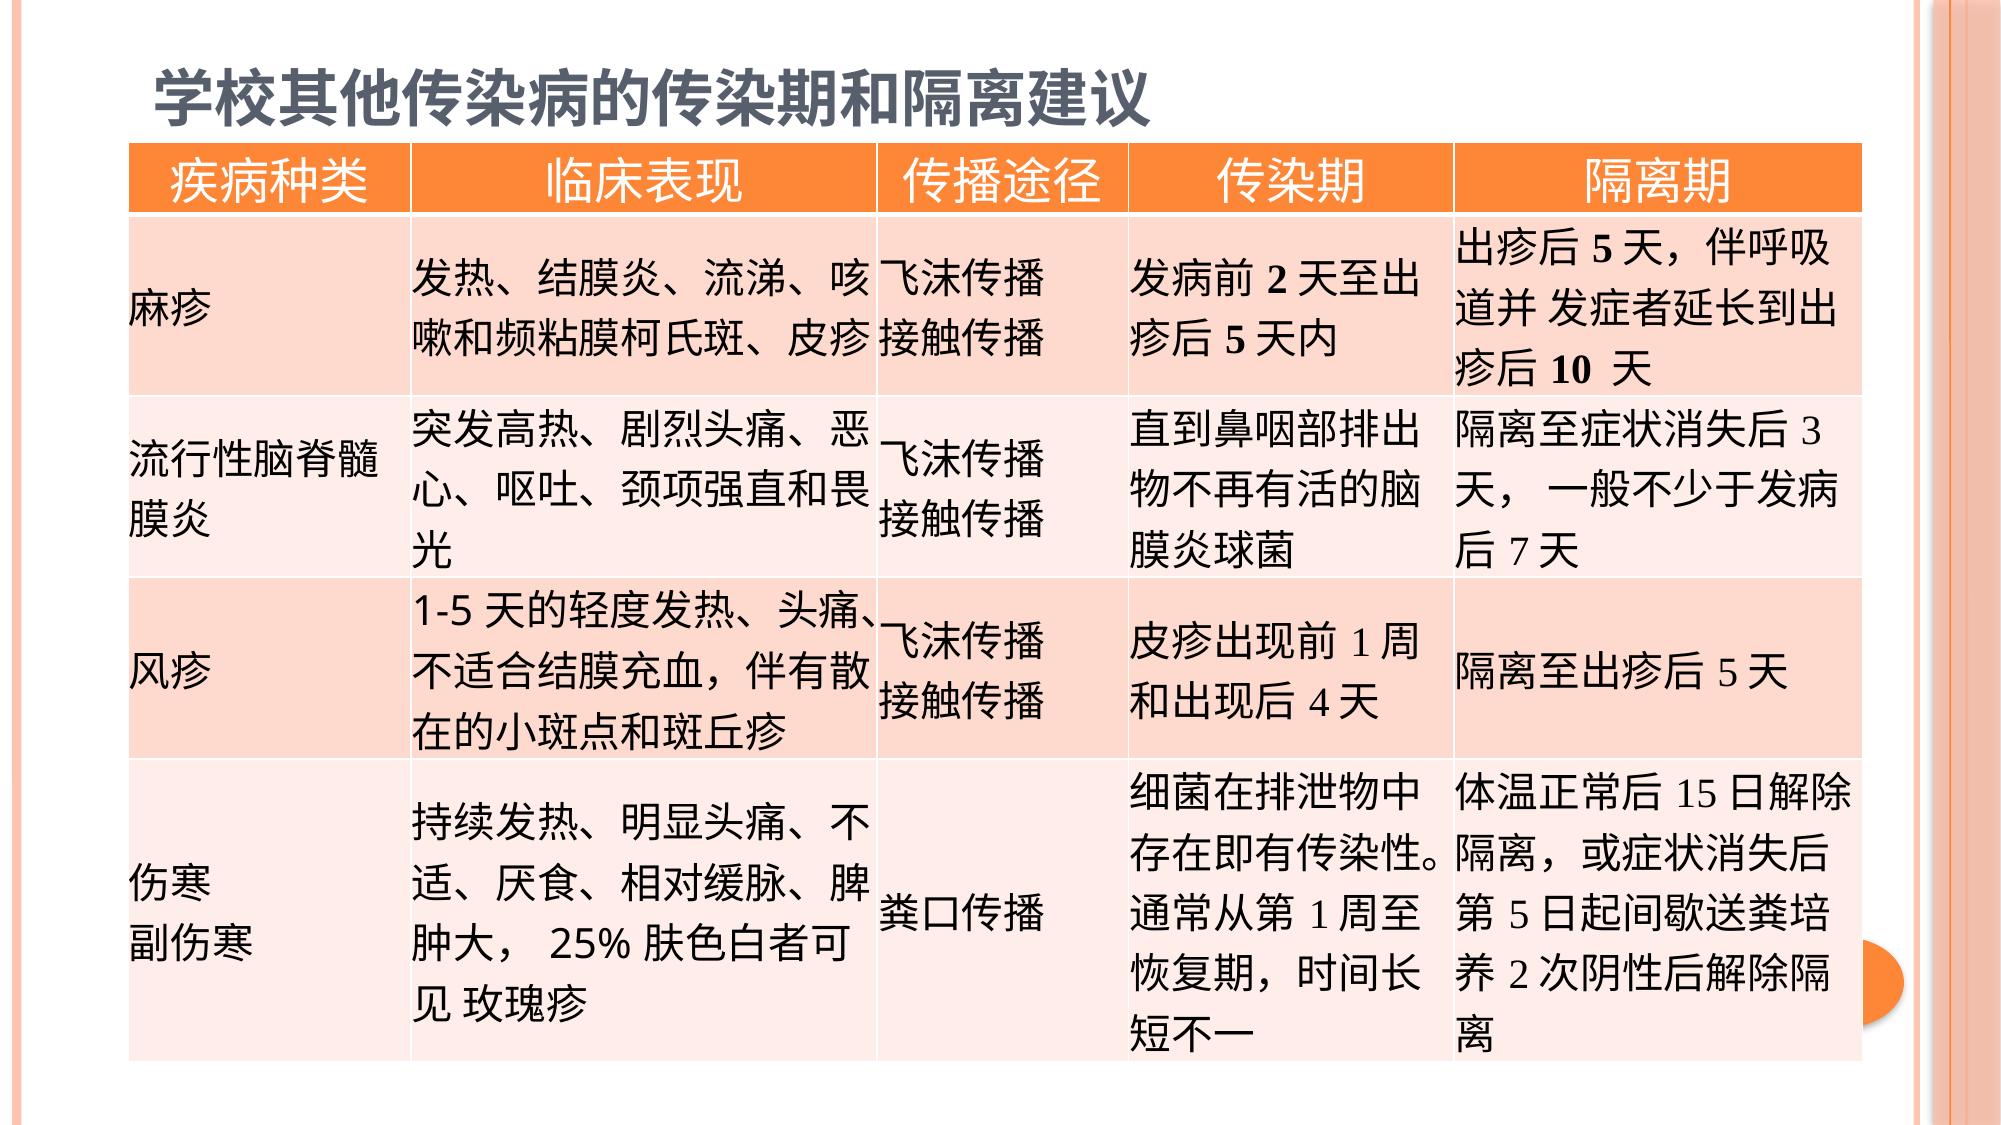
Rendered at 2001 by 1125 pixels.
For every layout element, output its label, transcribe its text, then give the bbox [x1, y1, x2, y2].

table_cell 持续发热、明显头痛、不 适、厌食、相对缓脉、脾 肿大，25%肤色白者可见 玫瑰疹 [412, 760, 876, 1061]
table_header 临床表现 [412, 143, 876, 212]
title 学校其他传染病的传染期和隔离建议 [137, 0, 1863, 141]
table_cell 飞沫传播 接触传播 [878, 397, 1128, 576]
table_cell 伤寒 副伤寒 [129, 760, 410, 1061]
table_cell 皮疹出现前1周和出现后4天 [1129, 578, 1453, 758]
table_cell 体温正常后15日解除隔离，或症状消失后第5日起间歇送粪培养2次阴性后解除隔离 [1455, 760, 1862, 1061]
table_cell 飞沫传播 接触传播 [878, 578, 1128, 758]
table_header 传染期 [1129, 143, 1453, 212]
table_cell 飞沫传播 接触传播 [878, 217, 1128, 395]
table_cell 发病前2天至出疹后5天内 [1129, 217, 1453, 395]
table_cell 发热、结膜炎、流涕、咳 嗽和频粘膜柯氏斑、皮疹 [412, 217, 876, 395]
table_cell 麻疹 [129, 217, 410, 395]
table_cell 1-5天的轻度发热、头痛、不适合结膜充血，伴有散在的小斑点和斑丘疹 [412, 578, 876, 758]
table_cell 隔离至症状消失后3天， 一般不少于发病后7天 [1455, 397, 1862, 576]
table_cell 风疹 [129, 578, 410, 758]
table_header 疾病种类 [129, 143, 410, 212]
table_cell 细菌在排泄物中存在即有传染性。通常从第1周至 恢复期，时间长短不一 [1129, 760, 1453, 1061]
table_header 隔离期 [1455, 143, 1862, 212]
table_cell 出疹后5天，伴呼吸道并 发症者延长到出疹后10 天 [1455, 217, 1862, 395]
table_cell 流行性脑脊髓膜炎 [129, 397, 410, 576]
table_cell 直到鼻咽部排出物不再有活的脑膜炎球菌 [1129, 397, 1453, 576]
table_cell 粪口传播 [878, 760, 1128, 1061]
table_cell 突发高热、剧烈头痛、恶 心、呕吐、颈项强直和畏 光 [412, 397, 876, 576]
table_header 传播途径 [878, 143, 1128, 212]
table_cell 隔离至出疹后5天 [1455, 578, 1862, 758]
